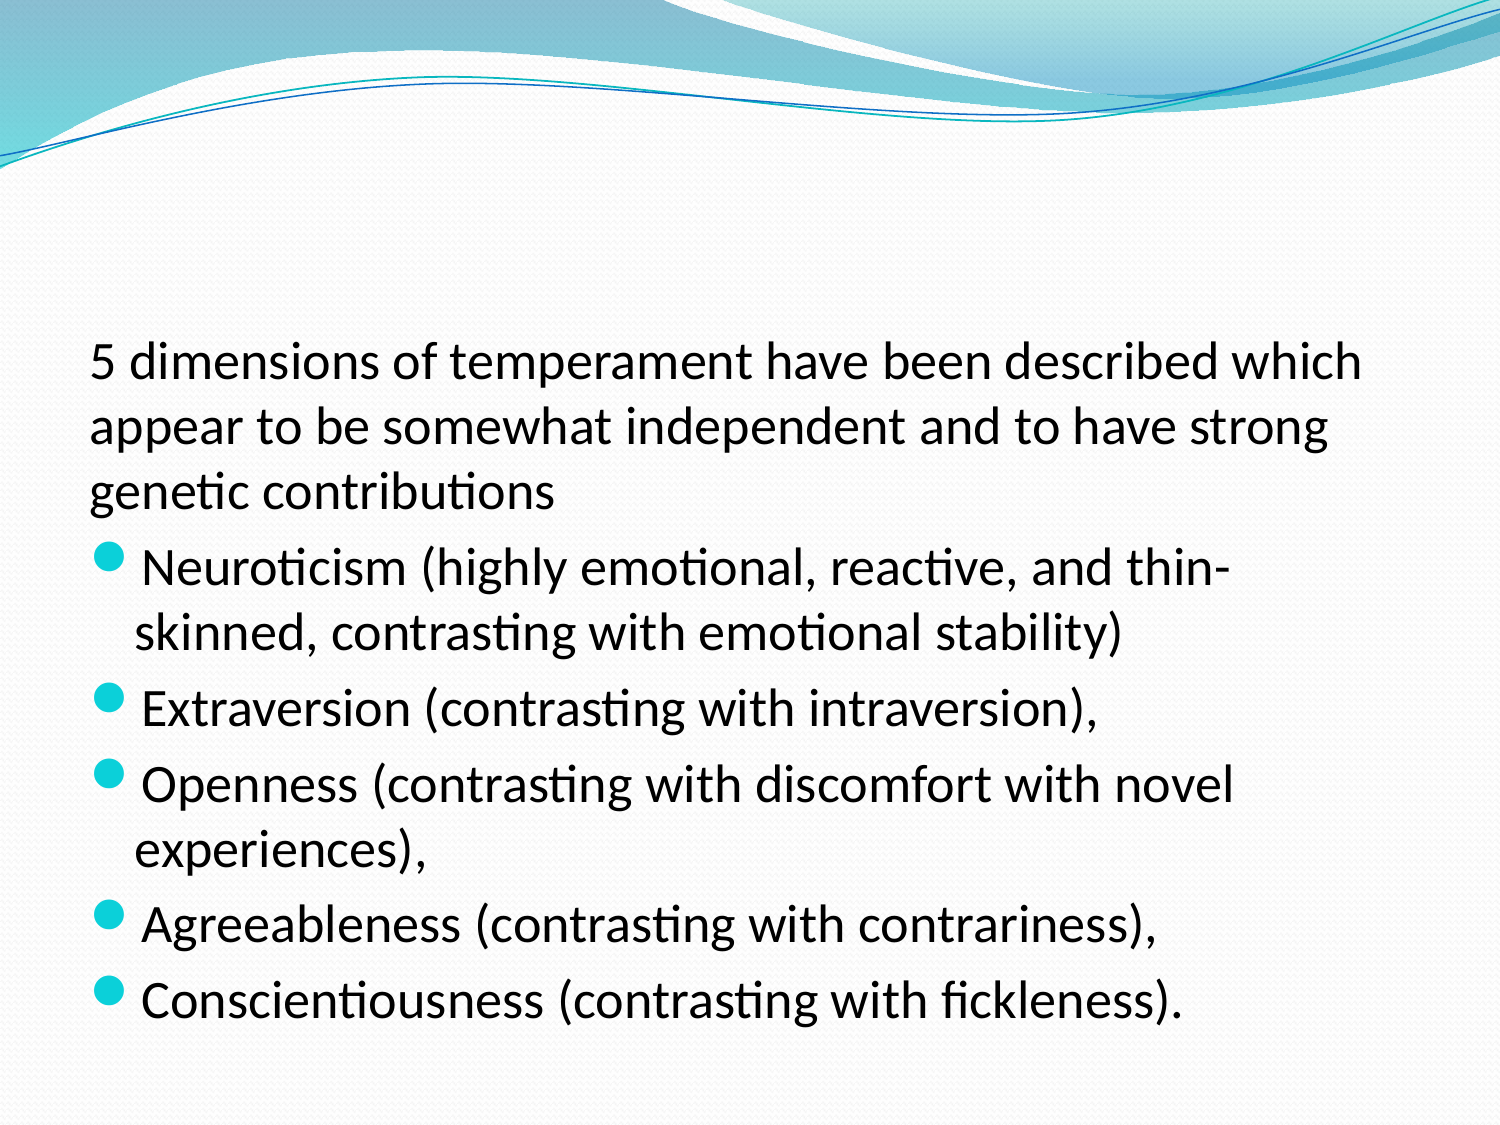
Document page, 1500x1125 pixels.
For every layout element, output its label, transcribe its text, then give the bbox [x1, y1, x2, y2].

list 5 dimensions of temperament have been described which appear to be somewhat independent and to have strong genetic contributions Neuroticism (highly emotional, reactive, and thin-skinned, contrasting with emotional stability) Extraversion (contrasting with intraversion), Openness (contrasting with discomfort with novel experiences), Agreeableness (contrasting with contrariness), Conscientiousness (contrasting with fickleness). [75, 317, 1425, 1125]
